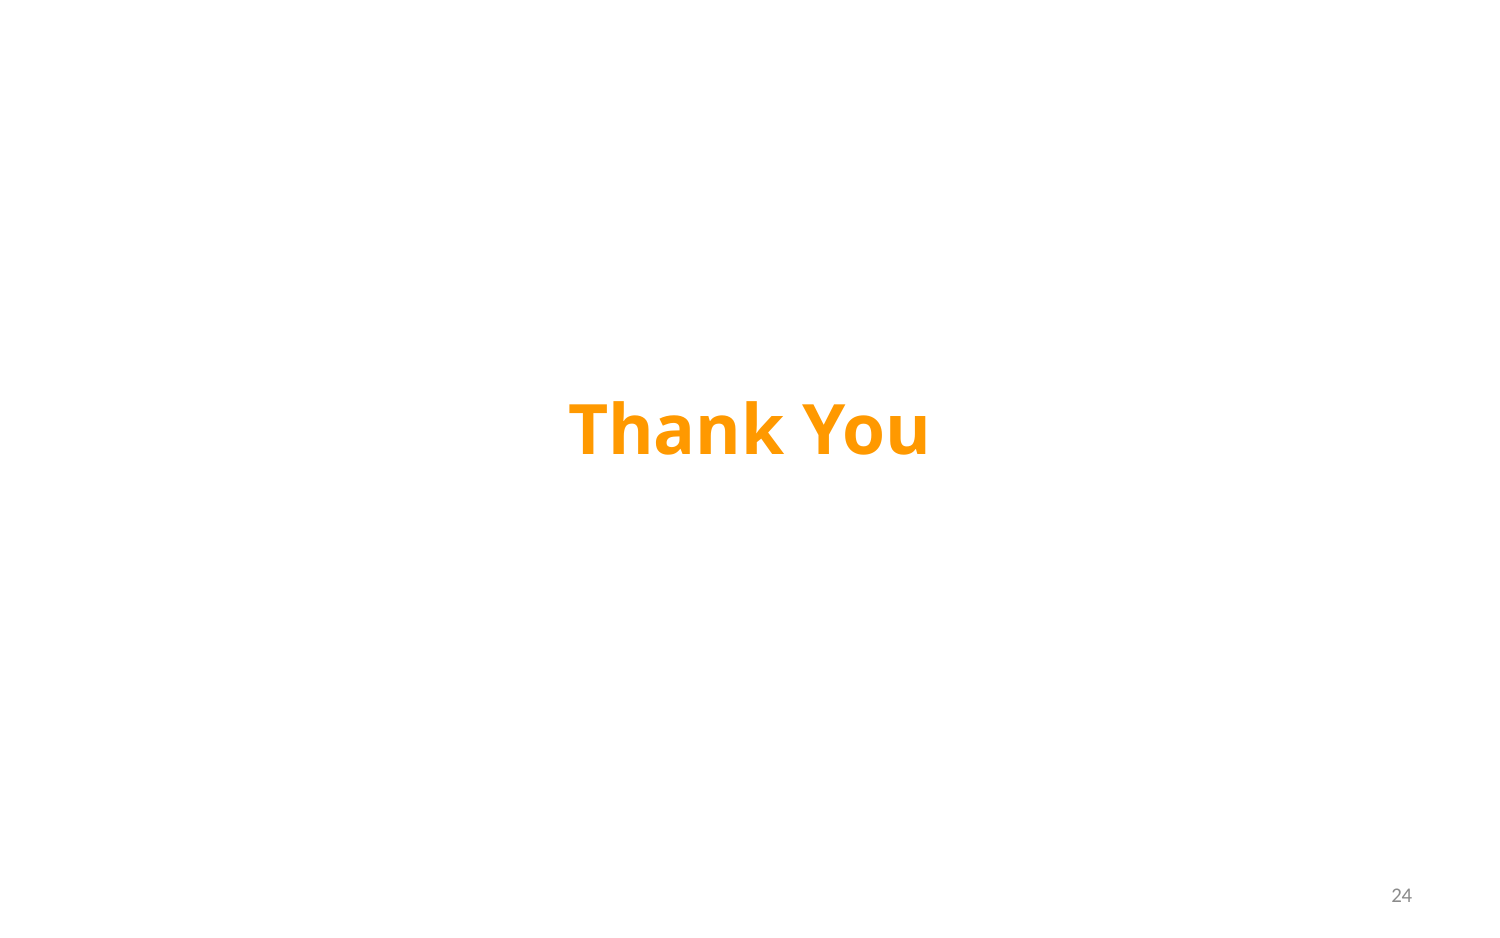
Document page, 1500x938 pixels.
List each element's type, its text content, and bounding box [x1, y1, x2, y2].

slide_number 24 [1074, 868, 1425, 919]
list Thank You [75, 218, 1425, 838]
